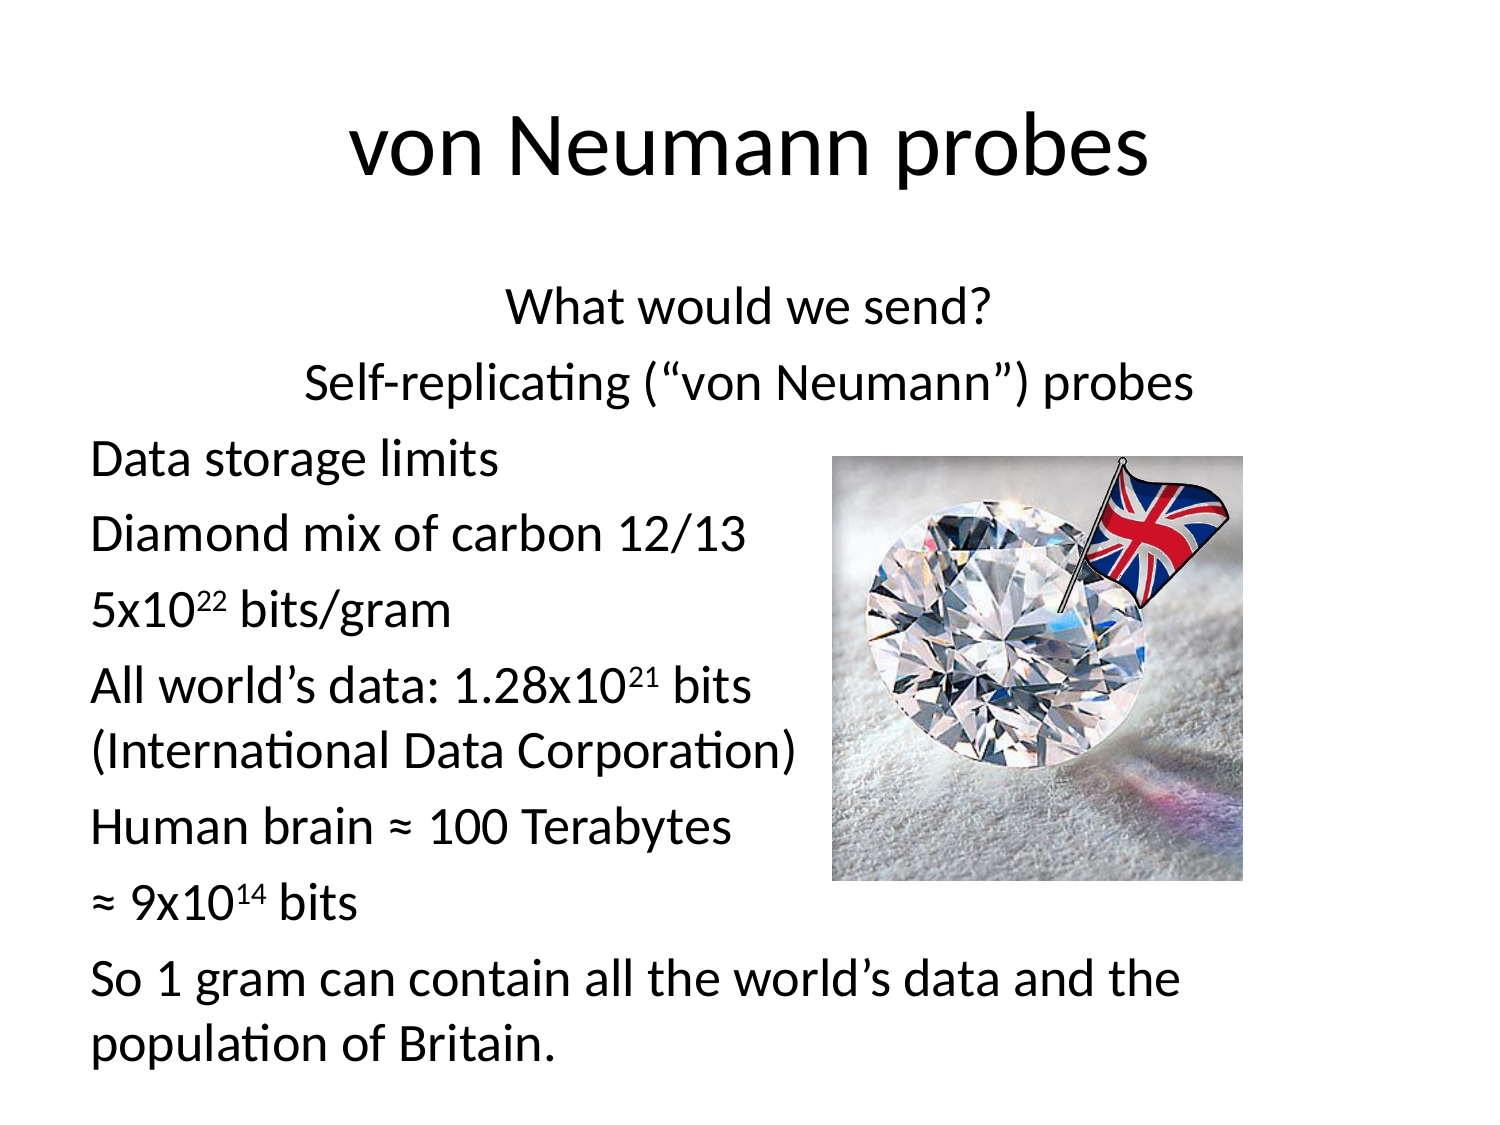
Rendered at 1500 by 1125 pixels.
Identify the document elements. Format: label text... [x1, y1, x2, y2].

picture [831, 456, 1243, 881]
title von Neumann probes [75, 45, 1425, 233]
list What would we send? Self-replicating (“von Neumann”) probes Data storage limits Diamond mix of carbon 12/13 5x1022 bits/gram All world’s data: 1.28x1021 bits (International Data Corporation) Human brain ≈ 100 Terabytes ≈ 9x1014 bits So 1 gram can contain all the world’s data and the population of Britain. [75, 262, 1425, 1125]
